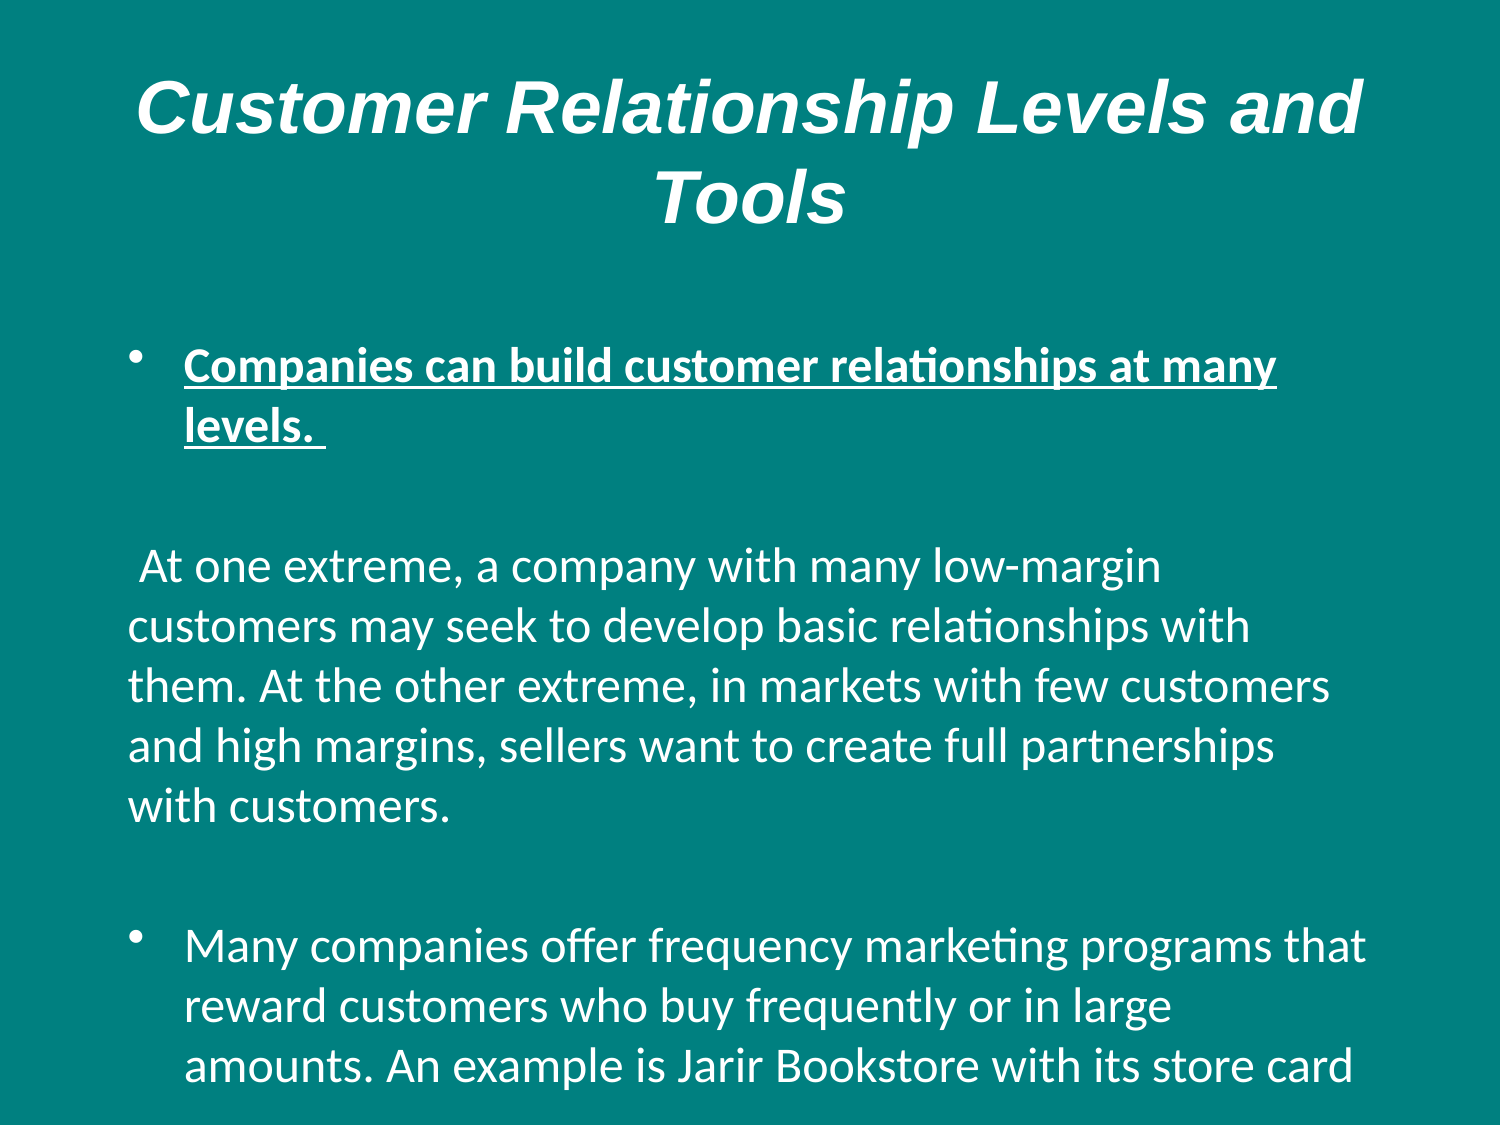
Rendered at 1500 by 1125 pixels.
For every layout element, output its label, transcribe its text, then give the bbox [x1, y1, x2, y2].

list Companies can build customer relationships at many levels. At one extreme, a company with many low-margin customers may seek to develop basic relationships with them. At the other extreme, in markets with few customers and high margins, sellers want to create full partnerships with customers. Many companies offer frequency marketing programs that reward customers who buy frequently or in large amounts. An example is Jarir Bookstore with its store card [112, 324, 1388, 1001]
title Customer Relationship Levels and Tools [112, 99, 1388, 288]
